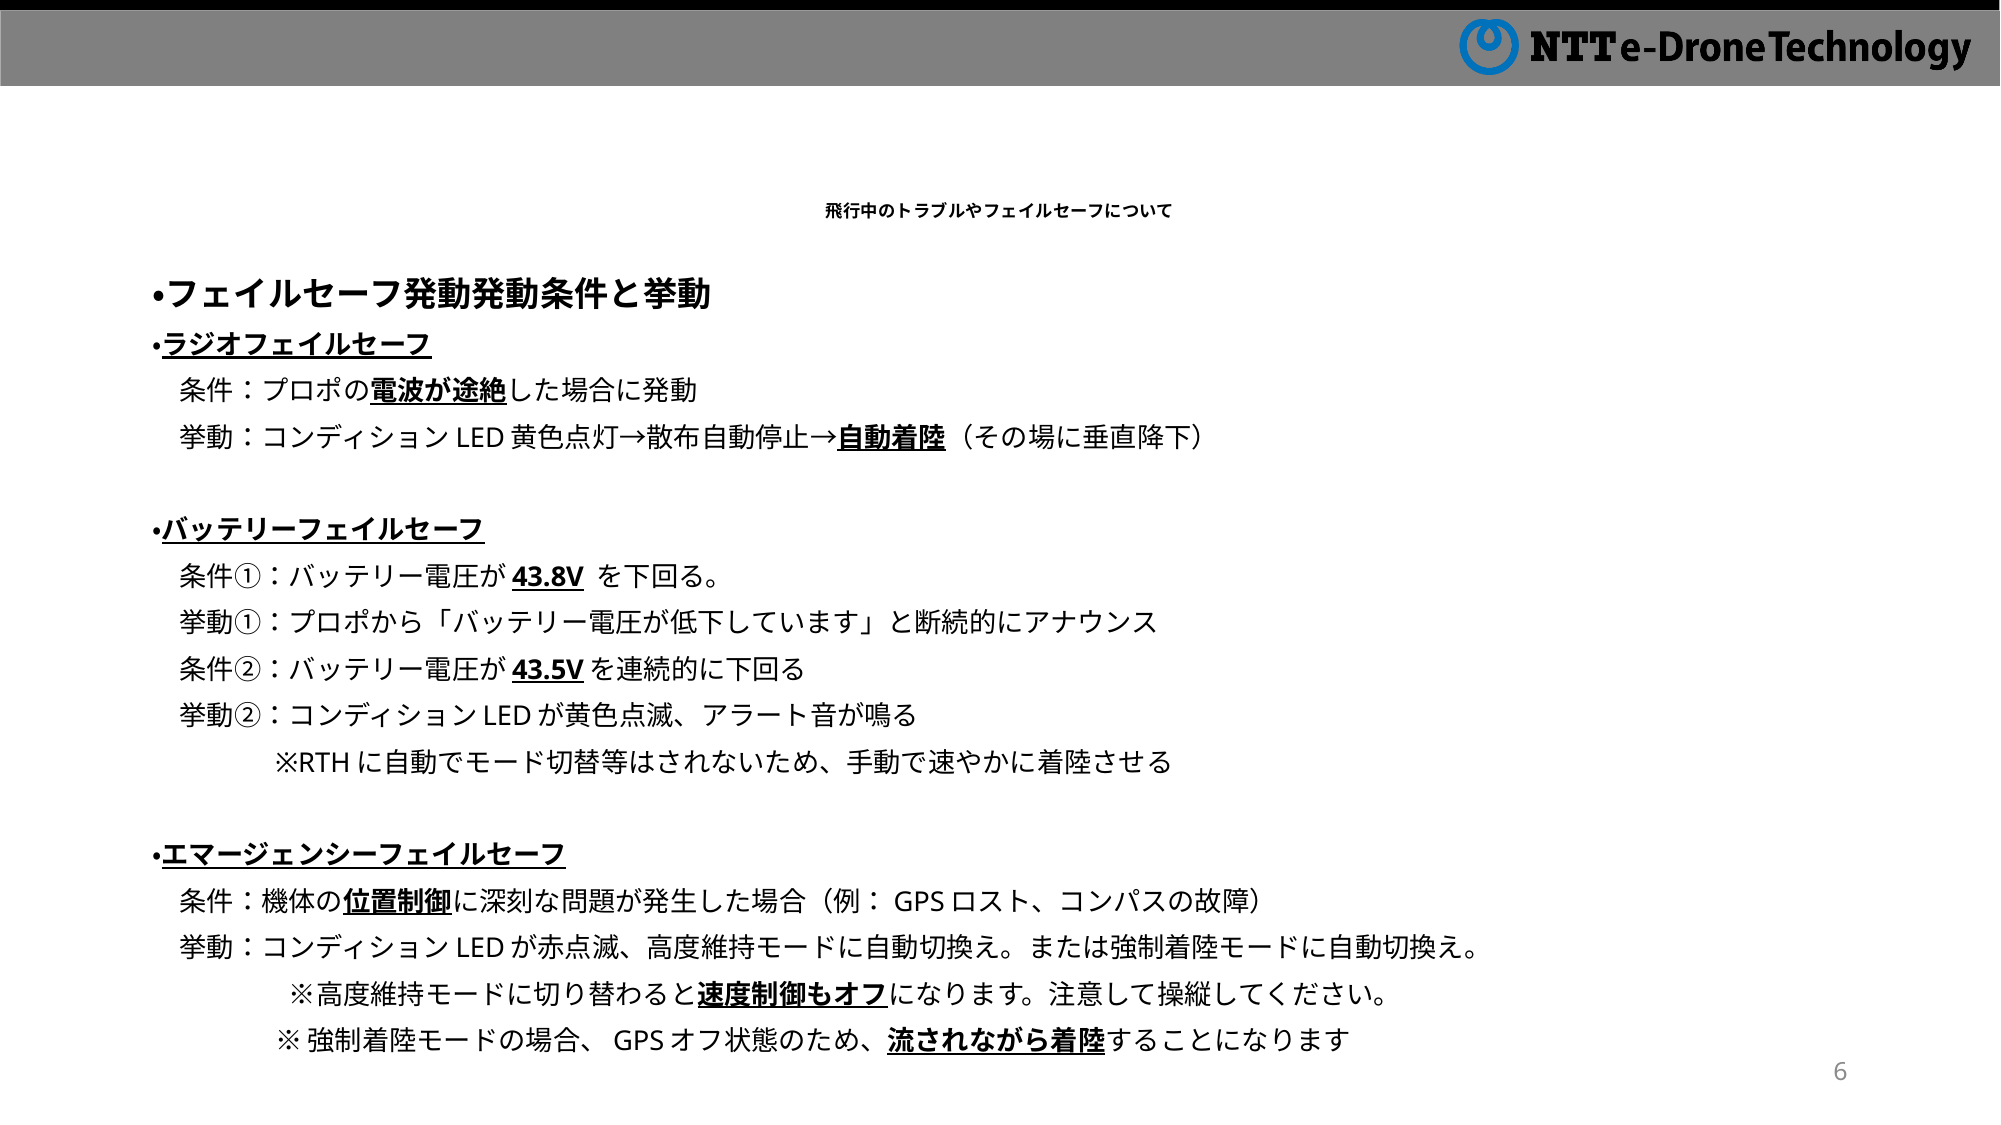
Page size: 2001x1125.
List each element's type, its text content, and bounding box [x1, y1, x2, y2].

text_box [0, 0, 1430, 11]
list ・フェイルセーフ発動発動条件と挙動 ・ラジオフェイルセーフ 条件：プロポの電波が途絶した場合に発動 挙動：コンディションLED黄色点灯→散布自動停止→自動着陸（その場に垂直降下） ・バッテリーフェイルセーフ 条件①：バッテリー電圧が43.8V を下回る。 挙動①：プロポから「バッテリー電圧が低下しています」と断続的にアナウンス 条件②：バッテリー電圧が43.5Vを連続的に下回る 挙動②：コンディションLEDが黄色点滅、アラート音が鳴る ※RTHに自動でモード切替等はされないため、手動で速やかに着陸させる ・エマージェンシーフェイルセーフ 条件：機体の位置制御に深刻な問題が発生した場合（例：GPSロスト、コンパスの故障） 挙動：コンディションLEDが赤点滅、高度維持モードに自動切換え。または強制着陸モードに自動切換え。 ※高度維持モードに切り替わると速度制御もオフになります。注意して操縦してください。 ※強制着陸モードの場合、GPSオフ状態のため、流されながら着陸することになります [137, 270, 1863, 1115]
title 飛行中のトラブルやフェイルセーフについて [137, 194, 1863, 270]
picture [1430, 0, 2000, 96]
slide_number 6 [1412, 1042, 1863, 1103]
text_box [0, 11, 1430, 87]
